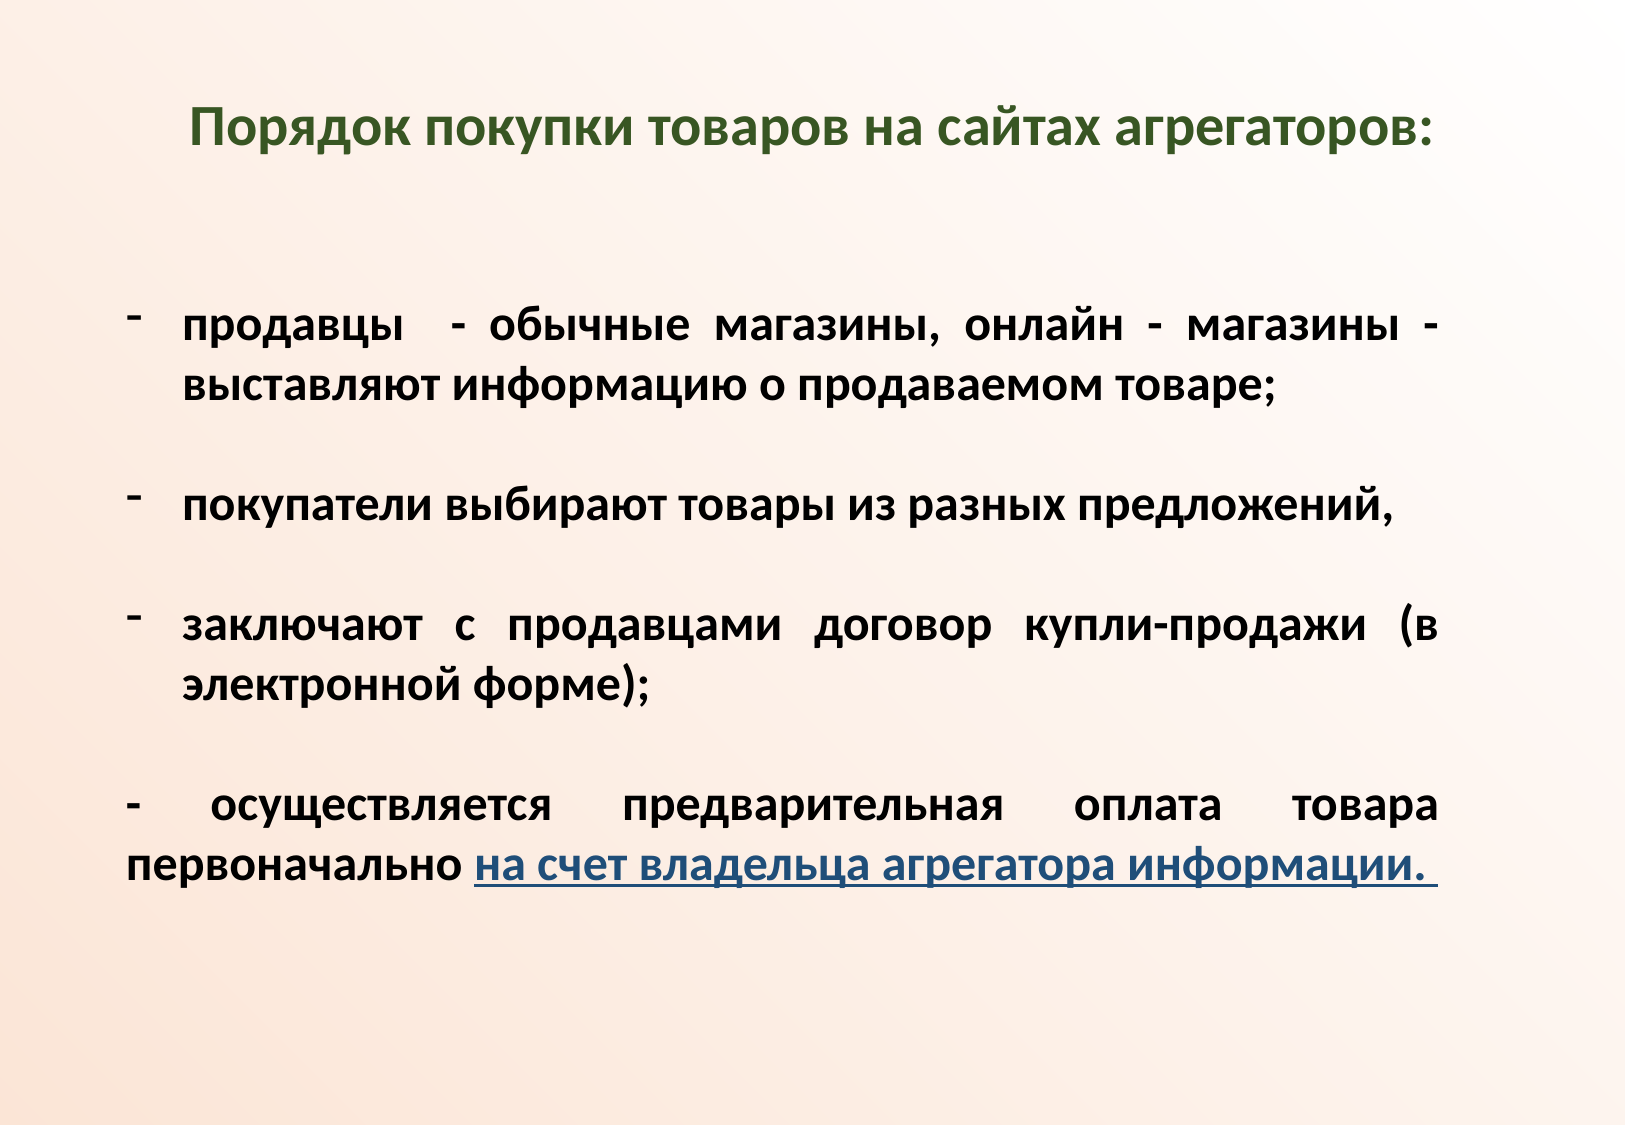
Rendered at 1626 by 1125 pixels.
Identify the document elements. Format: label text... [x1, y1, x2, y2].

list Порядок покупки товаров на сайтах агрегаторов: [111, 87, 1513, 193]
text_box продавцы - обычные магазины, онлайн - магазины - выставляют информацию о продаваемом товаре; покупатели выбирают товары из разных предложений, заключают с продавцами договор купли-продажи (в электронной форме); - осуществляется предварительная оплата товара первоначально на счет владельца агрегатора информации. [111, 222, 1455, 898]
